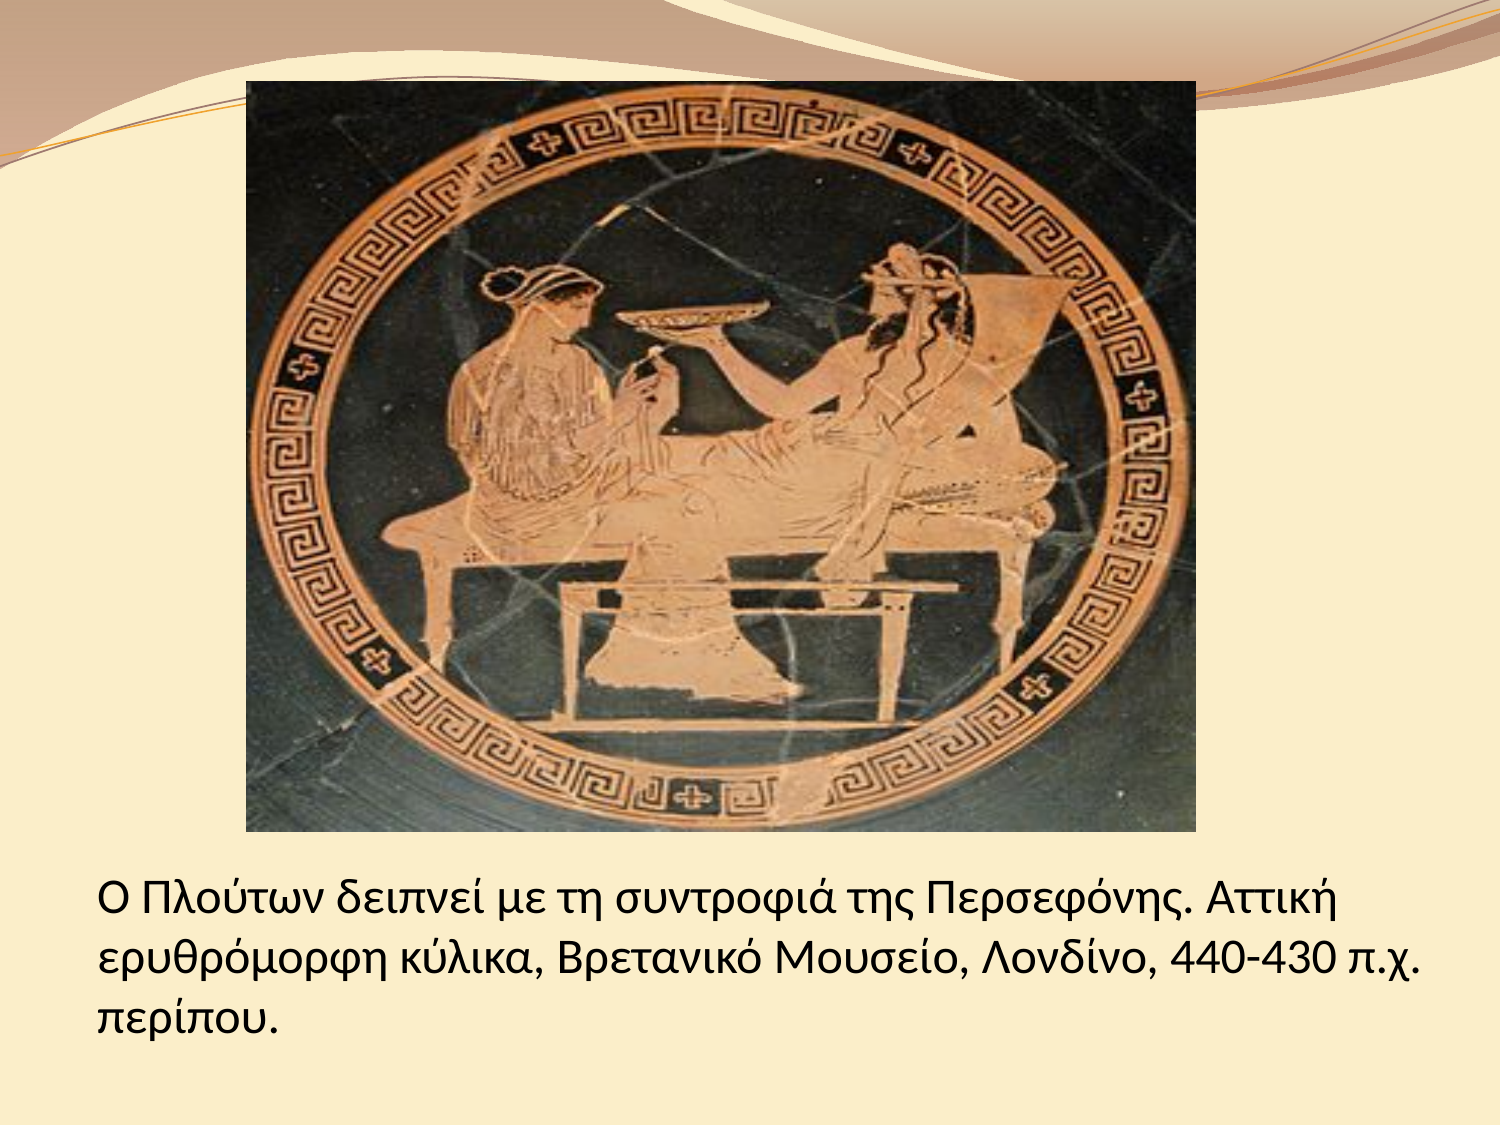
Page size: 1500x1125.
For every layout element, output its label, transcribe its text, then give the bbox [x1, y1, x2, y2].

title [0, 58, 1315, 247]
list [245, 81, 1196, 833]
text_box Ο Πλούτων δειπνεί με τη συντροφιά της Περσεφόνης. Αττική ερυθρόμορφη κύλικα, Βρετανικό Μουσείο, Λονδίνο, 440-430 π.χ. περίπου. [82, 856, 1442, 1052]
